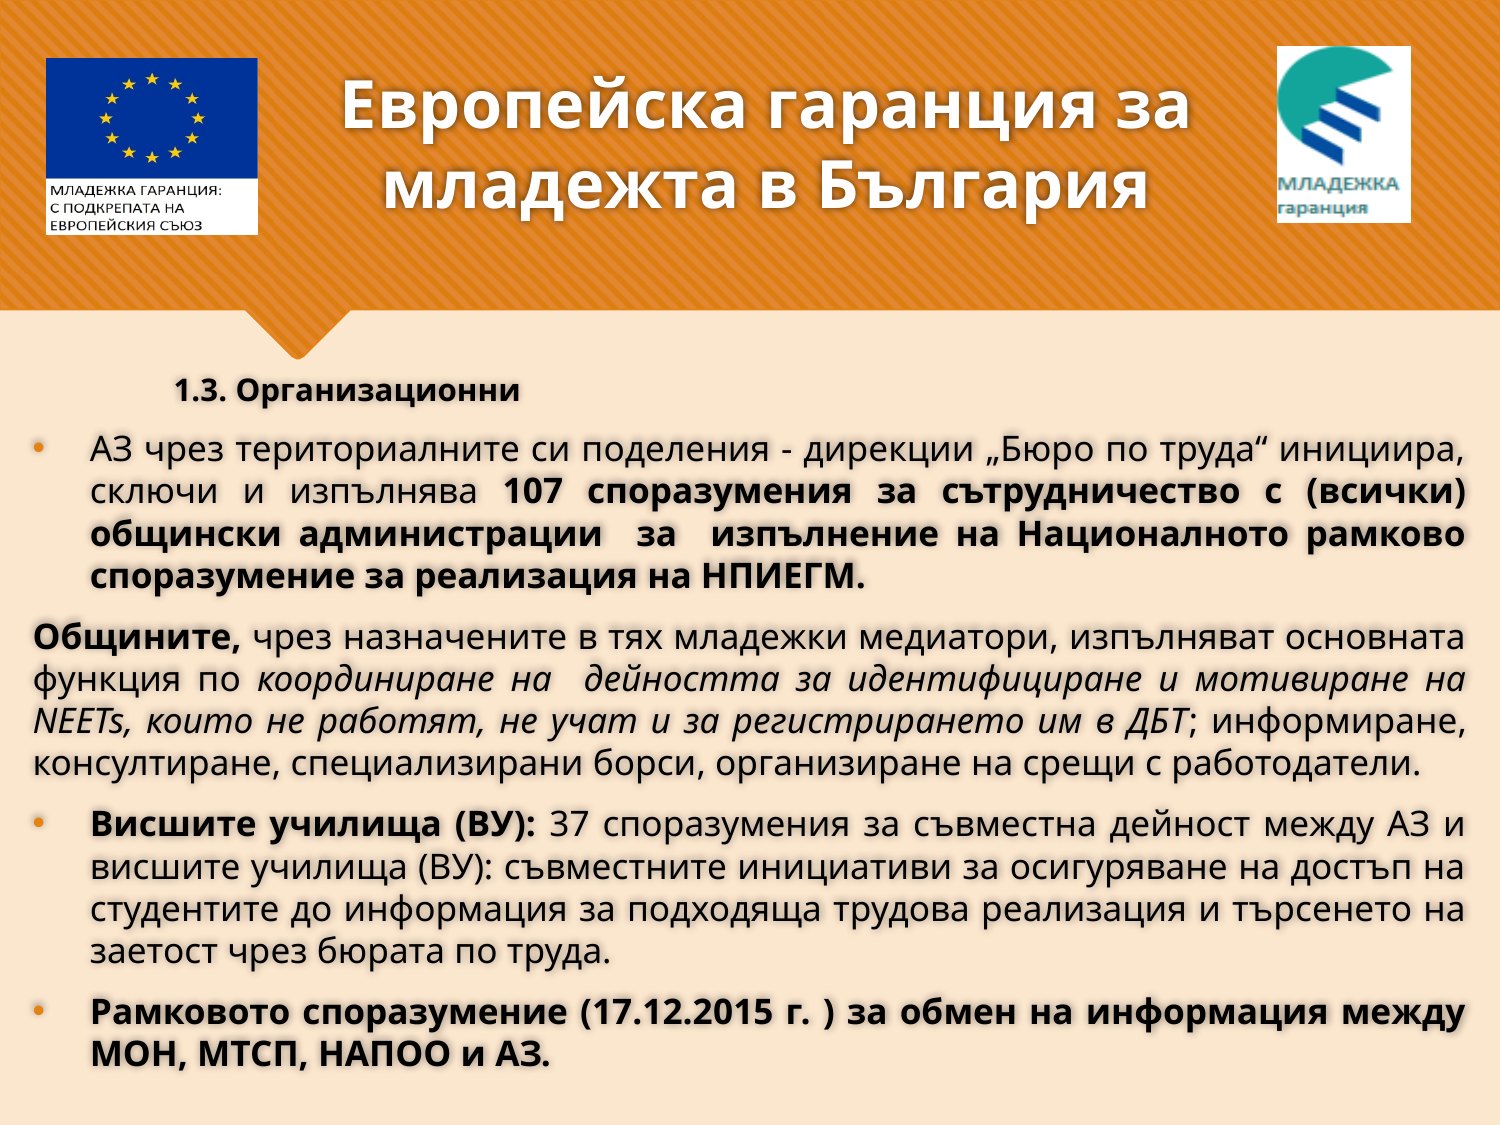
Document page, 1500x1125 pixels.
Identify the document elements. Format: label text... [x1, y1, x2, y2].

list 1.3. Организационни АЗ чрез териториалните си поделения - дирекции „Бюро по труда“ инициира, сключи и изпълнява 107 споразумения за сътрудничество с (всички) общински администрации за изпълнение на Националното рамково споразумение за реализация на НПИЕГМ. Общините, чрез назначените в тях младежки медиатори, изпълняват основната функция по координиране на дейността за идентифициране и мотивиране на NEETs, които не работят, не учат и за регистрирането им в ДБТ; информиране, консултиране, специализирани борси, организиране на срещи с работодатели. Висшите училища (ВУ): 37 споразумения за съвместна дейност между АЗ и висшите училища (ВУ): съвместните инициативи за осигуряване на достъп на студентите до информация за подходяща трудова реализация и търсенето на заетост чрез бюрата по труда. Рамковото споразумение (17.12.2015 г. ) за обмен на информация между МОН, МТСП, НАПОО и АЗ. [17, 338, 1483, 1106]
picture [1277, 46, 1411, 223]
title Европейска гаранция за младежта в България [320, 101, 1231, 230]
picture [46, 58, 258, 235]
